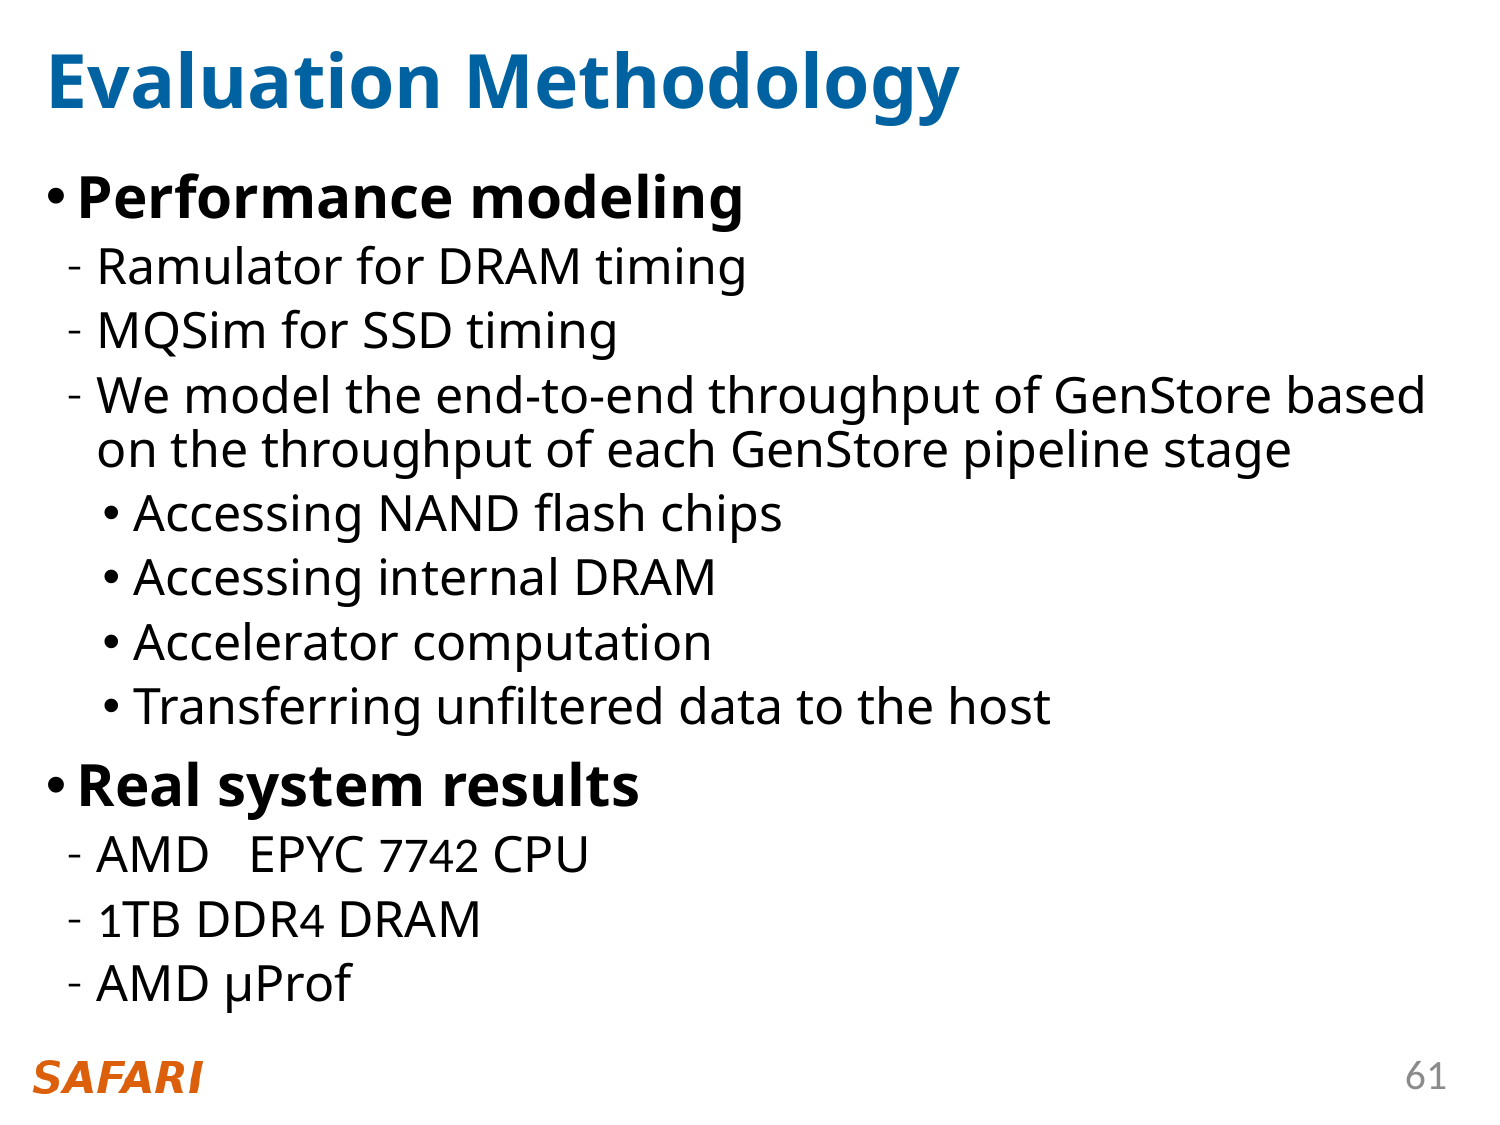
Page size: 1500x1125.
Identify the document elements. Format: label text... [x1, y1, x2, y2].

list Performance modeling Ramulator for DRAM timing MQSim for SSD timing We model the end-to-end throughput of GenStore based on the throughput of each GenStore pipeline stage Accessing NAND flash chips Accessing internal DRAM Accelerator computation Transferring unfiltered data to the host Real system results AMD EPYC 7742 CPU 1TB DDR4 DRAM AMD μProf [31, 160, 1475, 1043]
title Evaluation Methodology [31, 15, 1475, 143]
picture [31, 1051, 209, 1104]
